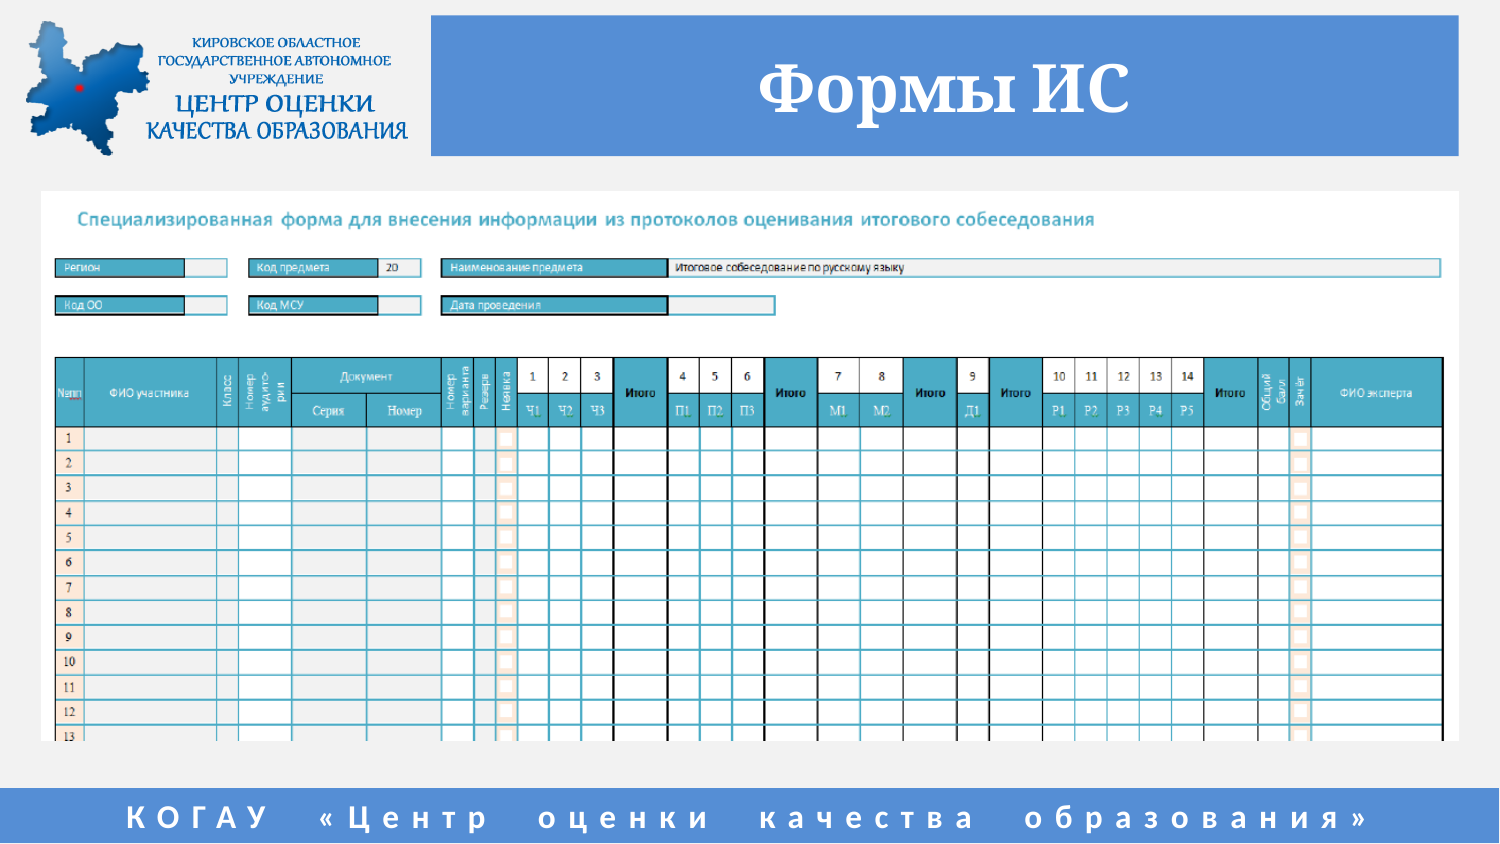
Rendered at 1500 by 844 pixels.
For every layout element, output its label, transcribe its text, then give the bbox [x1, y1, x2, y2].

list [40, 191, 1460, 742]
picture [26, 21, 408, 156]
title Формы ИС [431, 15, 1459, 157]
